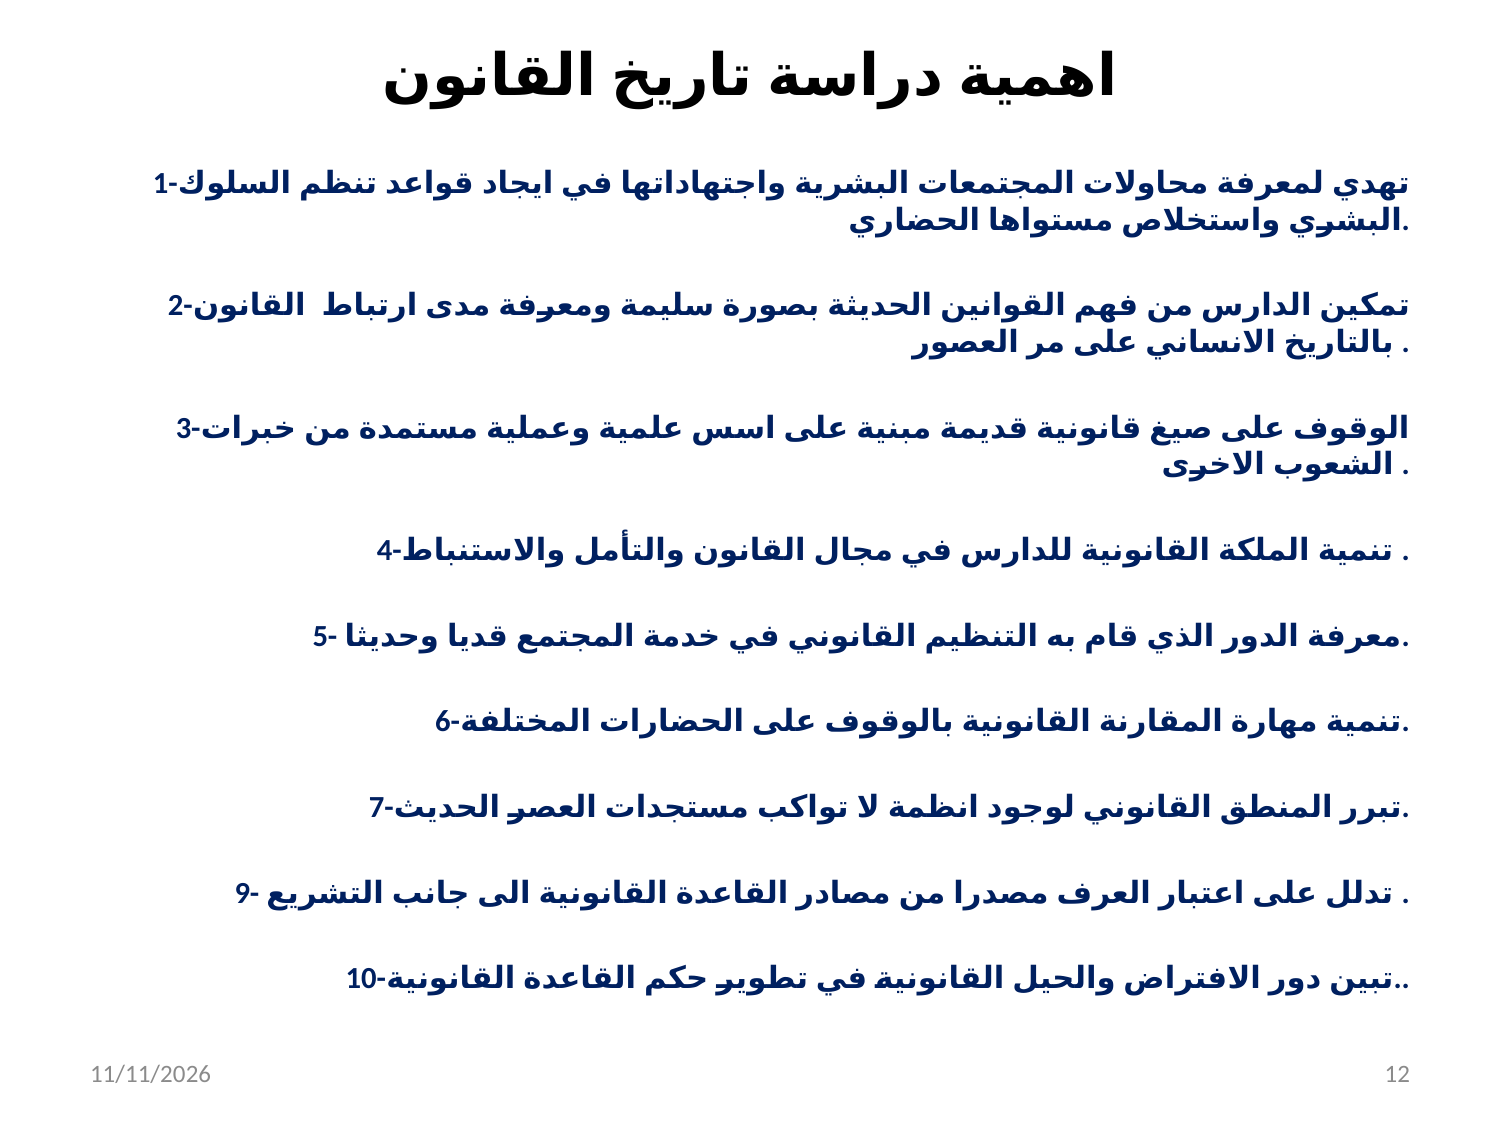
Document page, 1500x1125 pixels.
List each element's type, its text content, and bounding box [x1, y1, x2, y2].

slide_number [75, 1042, 425, 1103]
title اهمية دراسة تاريخ القانون [75, 45, 1425, 100]
slide_number 12 [1074, 1042, 1425, 1103]
list 1-تهدي لمعرفة محاولات المجتمعات البشرية واجتهاداتها في ايجاد قواعد تنظم السلوك البشري واستخلاص مستواها الحضاري. 2-تمكين الدارس من فهم القوانين الحديثة بصورة سليمة ومعرفة مدى ارتباط القانون بالتاريخ الانساني على مر العصور . 3-الوقوف على صيغ قانونية قديمة مبنية على اسس علمية وعملية مستمدة من خبرات الشعوب الاخرى . 4-تنمية الملكة القانونية للدارس في مجال القانون والتأمل والاستنباط . 5- معرفة الدور الذي قام به التنظيم القانوني في خدمة المجتمع قديا وحديثا. 6-تنمية مهارة المقارنة القانونية بالوقوف على الحضارات المختلفة. 7-تبرر المنطق القانوني لوجود انظمة لا تواكب مستجدات العصر الحديث. 9- تدلل على اعتبار العرف مصدرا من مصادر القاعدة القانونية الى جانب التشريع . 10-تبين دور الافتراض والحيل القانونية في تطوير حكم القاعدة القانونية.. [75, 112, 1425, 1005]
